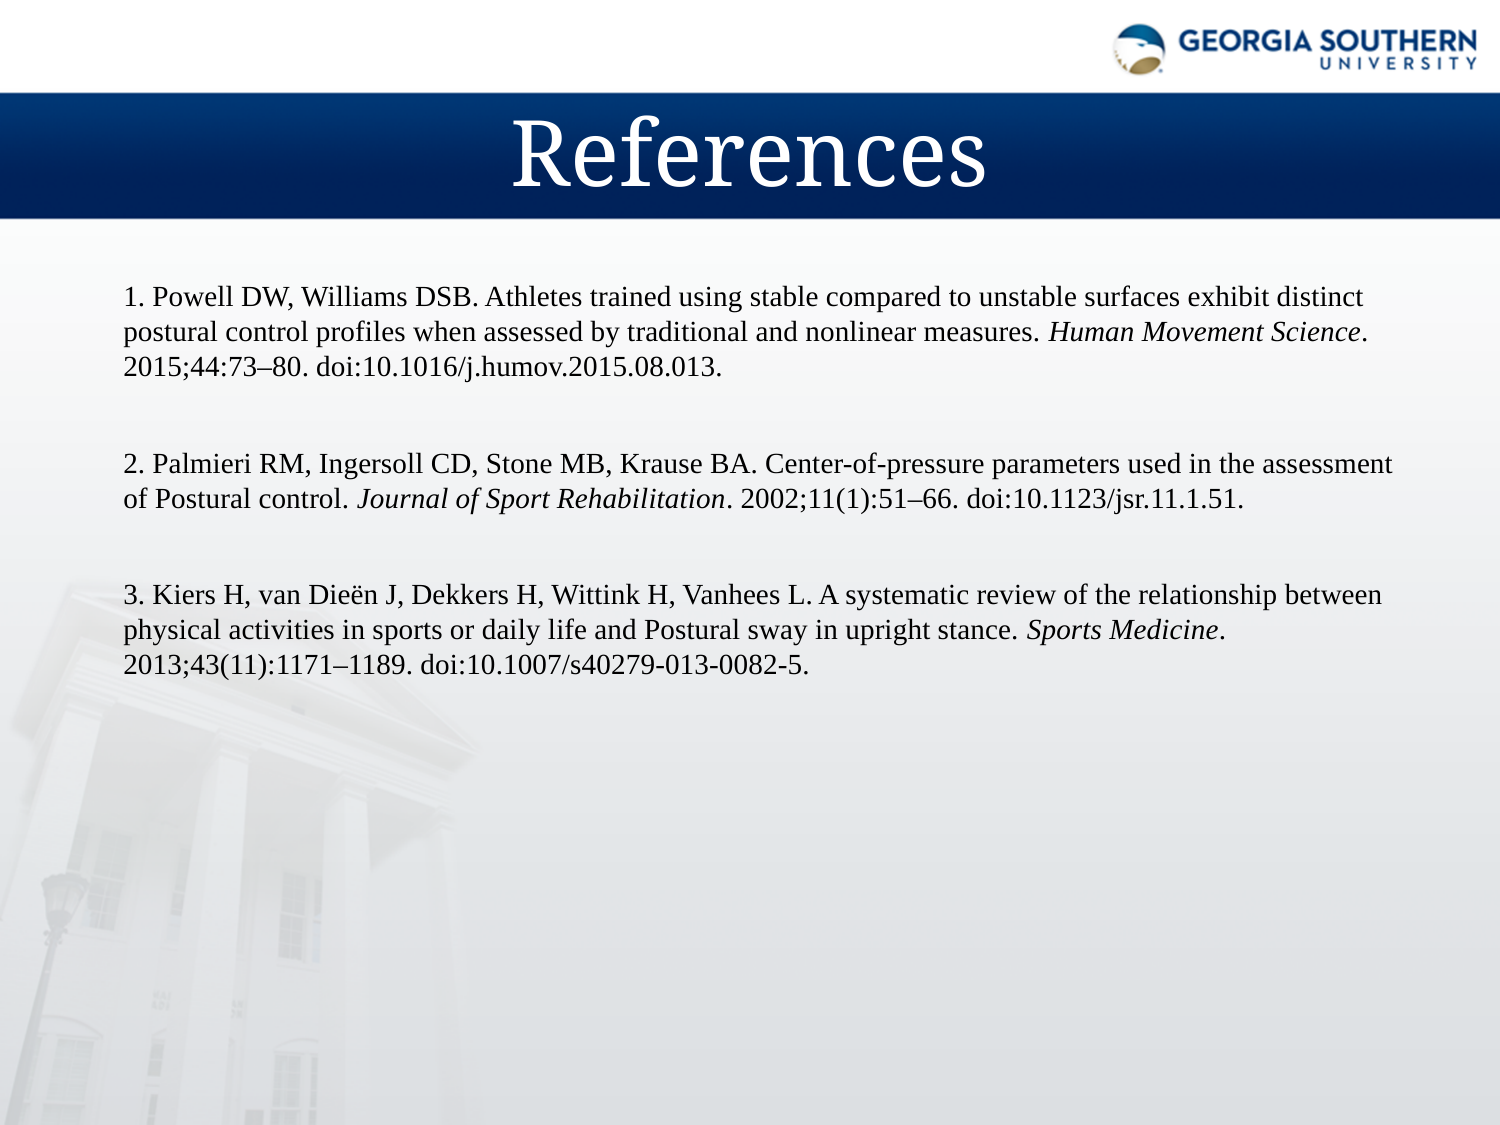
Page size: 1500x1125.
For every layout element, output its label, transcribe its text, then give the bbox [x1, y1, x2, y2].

picture [0, 0, 1500, 1125]
title References [75, 56, 1425, 244]
list 1. Powell DW, Williams DSB. Athletes trained using stable compared to unstable surfaces exhibit distinct postural control profiles when assessed by traditional and nonlinear measures. Human Movement Science. 2015;44:73–80. doi:10.1016/j.humov.2015.08.013. 2. Palmieri RM, Ingersoll CD, Stone MB, Krause BA. Center-of-pressure parameters used in the assessment of Postural control. Journal of Sport Rehabilitation. 2002;11(1):51–66. doi:10.1123/jsr.11.1.51. 3. Kiers H, van Dieën J, Dekkers H, Wittink H, Vanhees L. A systematic review of the relationship between physical activities in sports or daily life and Postural sway in upright stance. Sports Medicine. 2013;43(11):1171–1189. doi:10.1007/s40279-013-0082-5. [75, 262, 1425, 1005]
